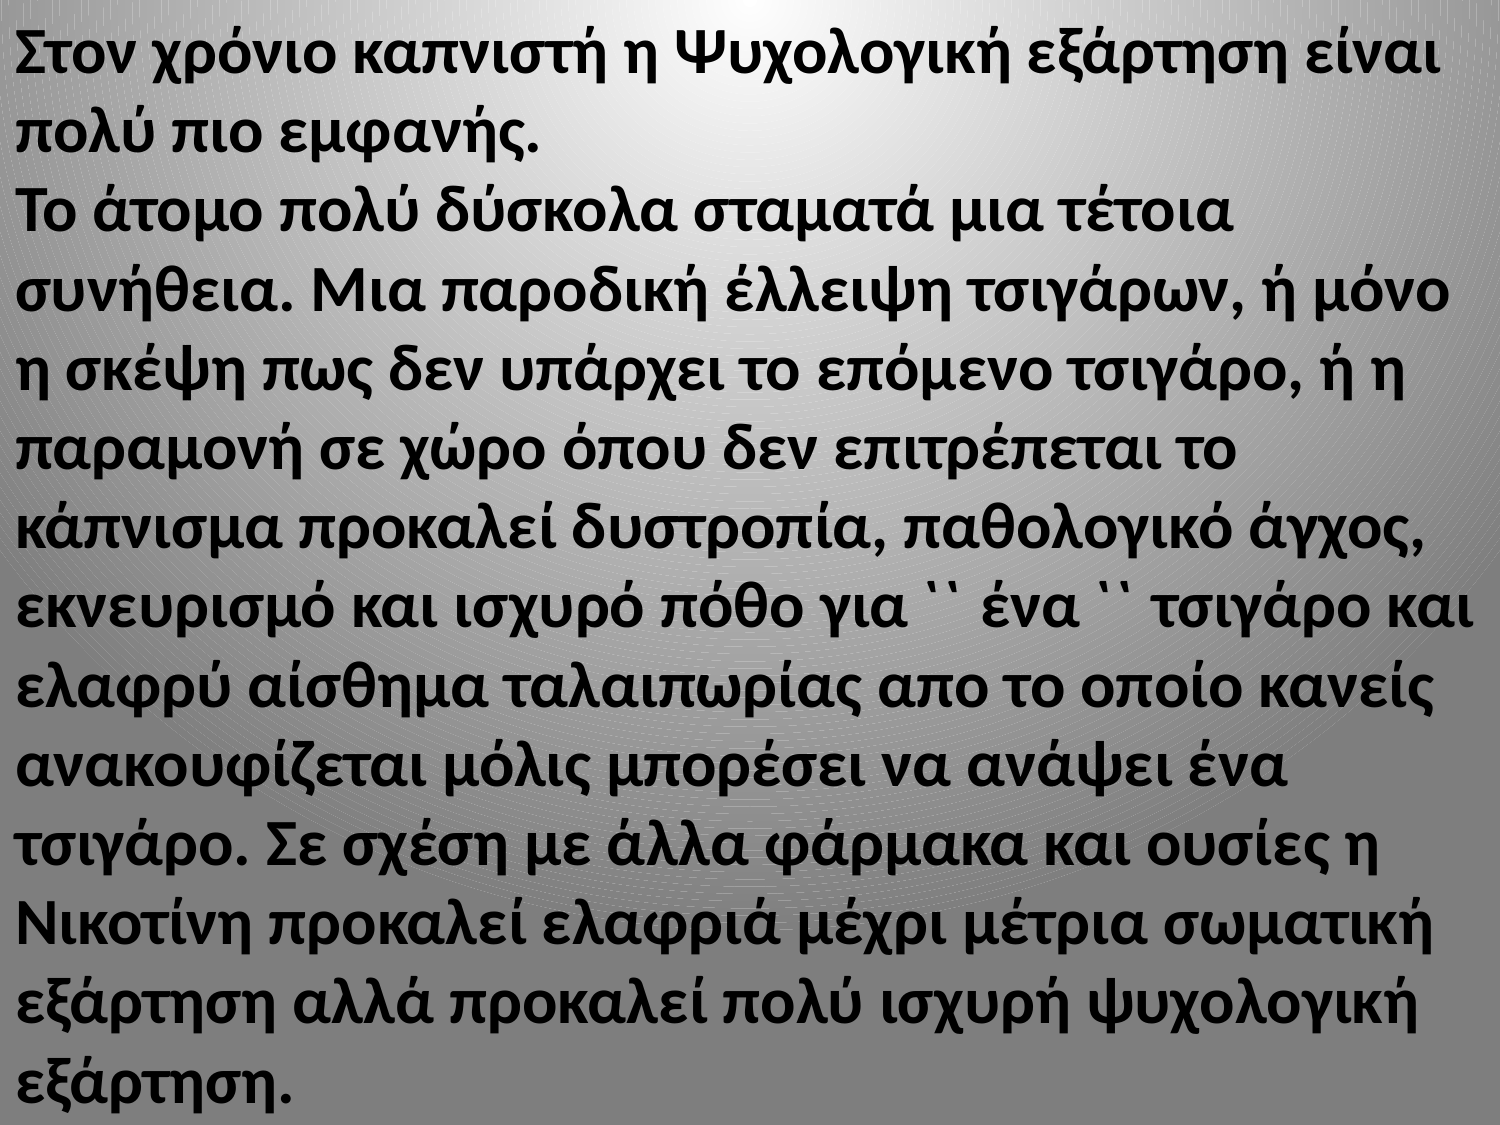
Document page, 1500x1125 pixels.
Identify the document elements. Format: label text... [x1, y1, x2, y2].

list Στον χρόνιο καπνιστή η Ψυχολογική εξάρτηση είναι πολύ πιο εμφανής. Το άτομο πολύ δύσκολα σταματά μια τέτοια συνήθεια. Μια παροδική έλλειψη τσιγάρων, ή μόνο η σκέψη πως δεν υπάρχει το επόμενο τσιγάρο, ή η παραμονή σε χώρο όπου δεν επιτρέπεται το κάπνισμα προκαλεί δυστροπία, παθολογικό άγχος, εκνευρισμό και ισχυρό πόθο για `` ένα `` τσιγάρο και ελαφρύ αίσθημα ταλαιπωρίας απο το οποίο κανείς ανακουφίζεται μόλις μπορέσει να ανάψει ένα τσιγάρο. Σε σχέση με άλλα φάρμακα και ουσίες η Νικοτίνη προκαλεί ελαφριά μέχρι μέτρια σωματική εξάρτηση αλλά προκαλεί πολύ ισχυρή ψυχολογική εξάρτηση. [0, 0, 1500, 1125]
